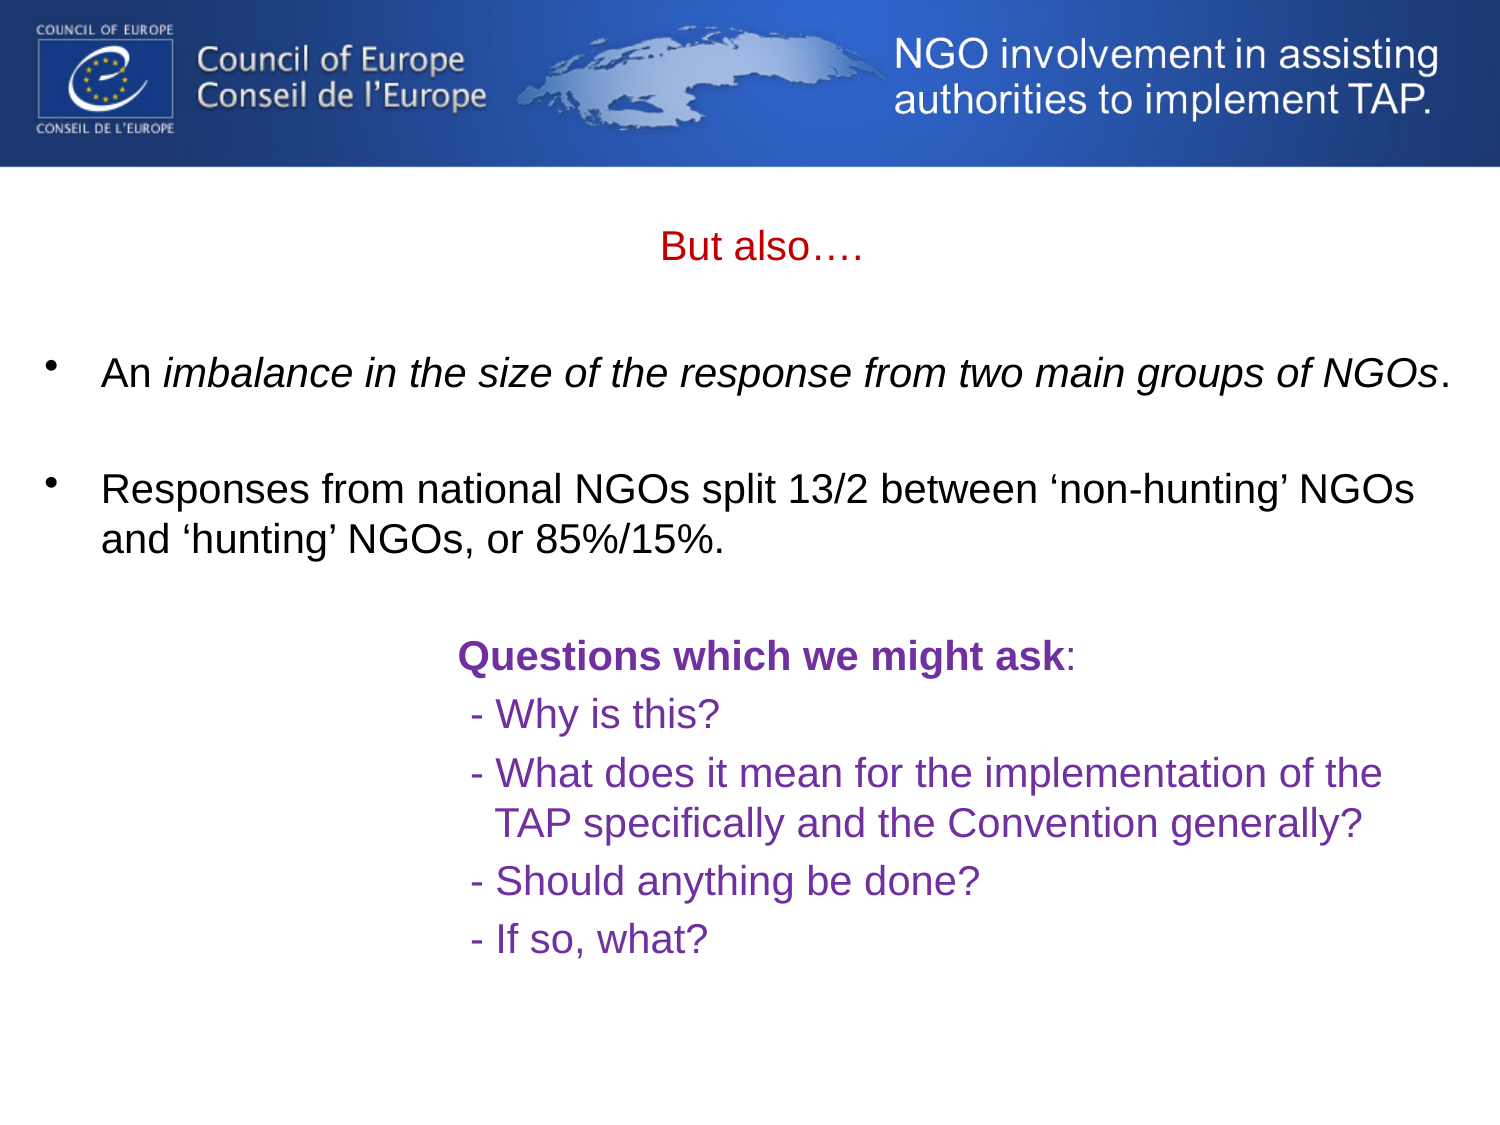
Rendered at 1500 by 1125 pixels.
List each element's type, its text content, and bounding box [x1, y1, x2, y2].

picture [0, 0, 1500, 1125]
list An imbalance in the size of the response from two main groups of NGOs. Responses from national NGOs split 13/2 between ‘non-hunting’ NGOs and ‘hunting’ NGOs, or 85%/15%. Questions which we might ask: - Why is this? - What does it mean for the implementation of the TAP specifically and the Convention generally? - Should anything be done? - If so, what? [29, 338, 1471, 1077]
title But also…. [135, 202, 1388, 285]
